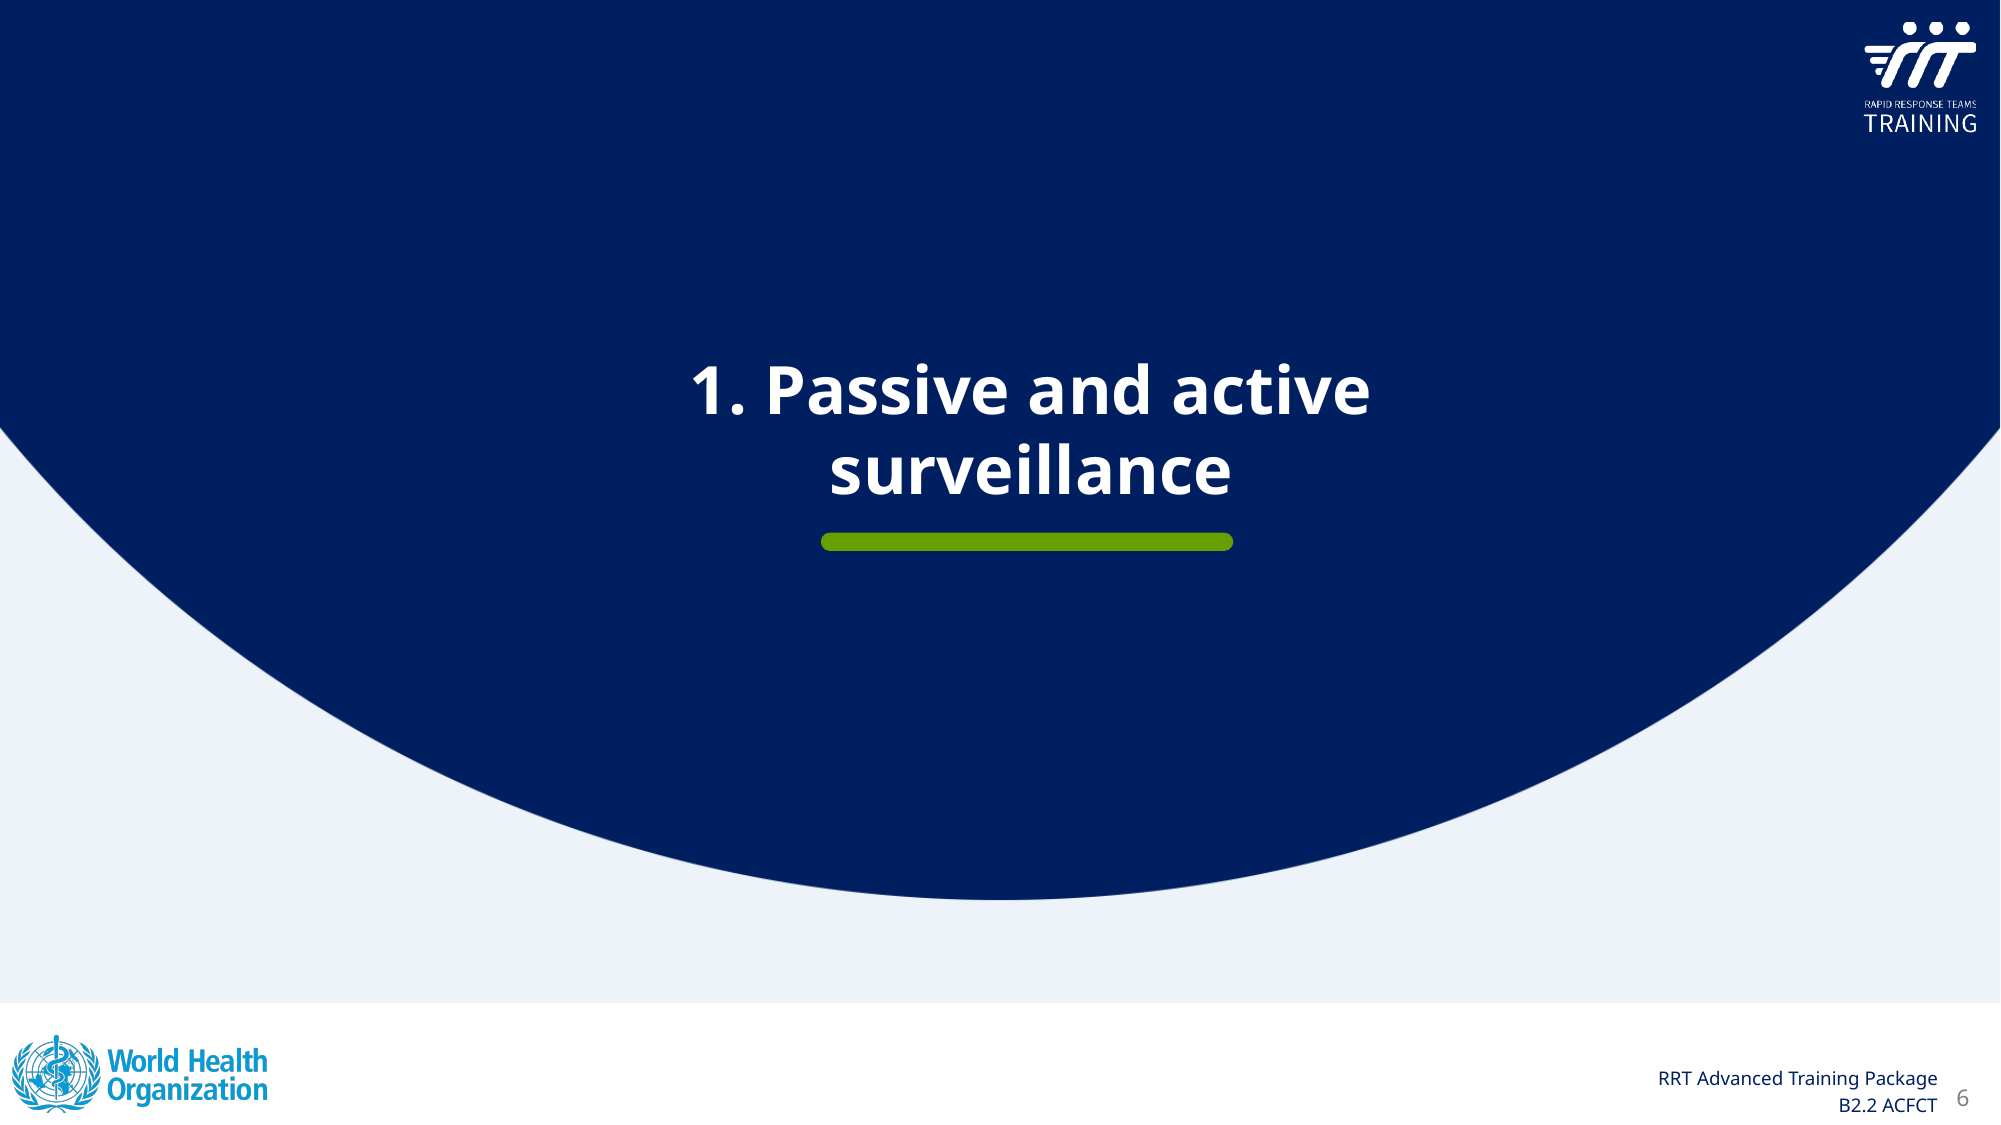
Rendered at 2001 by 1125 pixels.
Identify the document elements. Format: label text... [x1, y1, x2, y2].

text_box 1. Passive and active surveillance [555, 340, 1507, 561]
picture [12, 1083, 48, 1113]
picture [58, 1050, 64, 1058]
picture [12, 1035, 267, 1113]
picture [0, 0, 2001, 1003]
